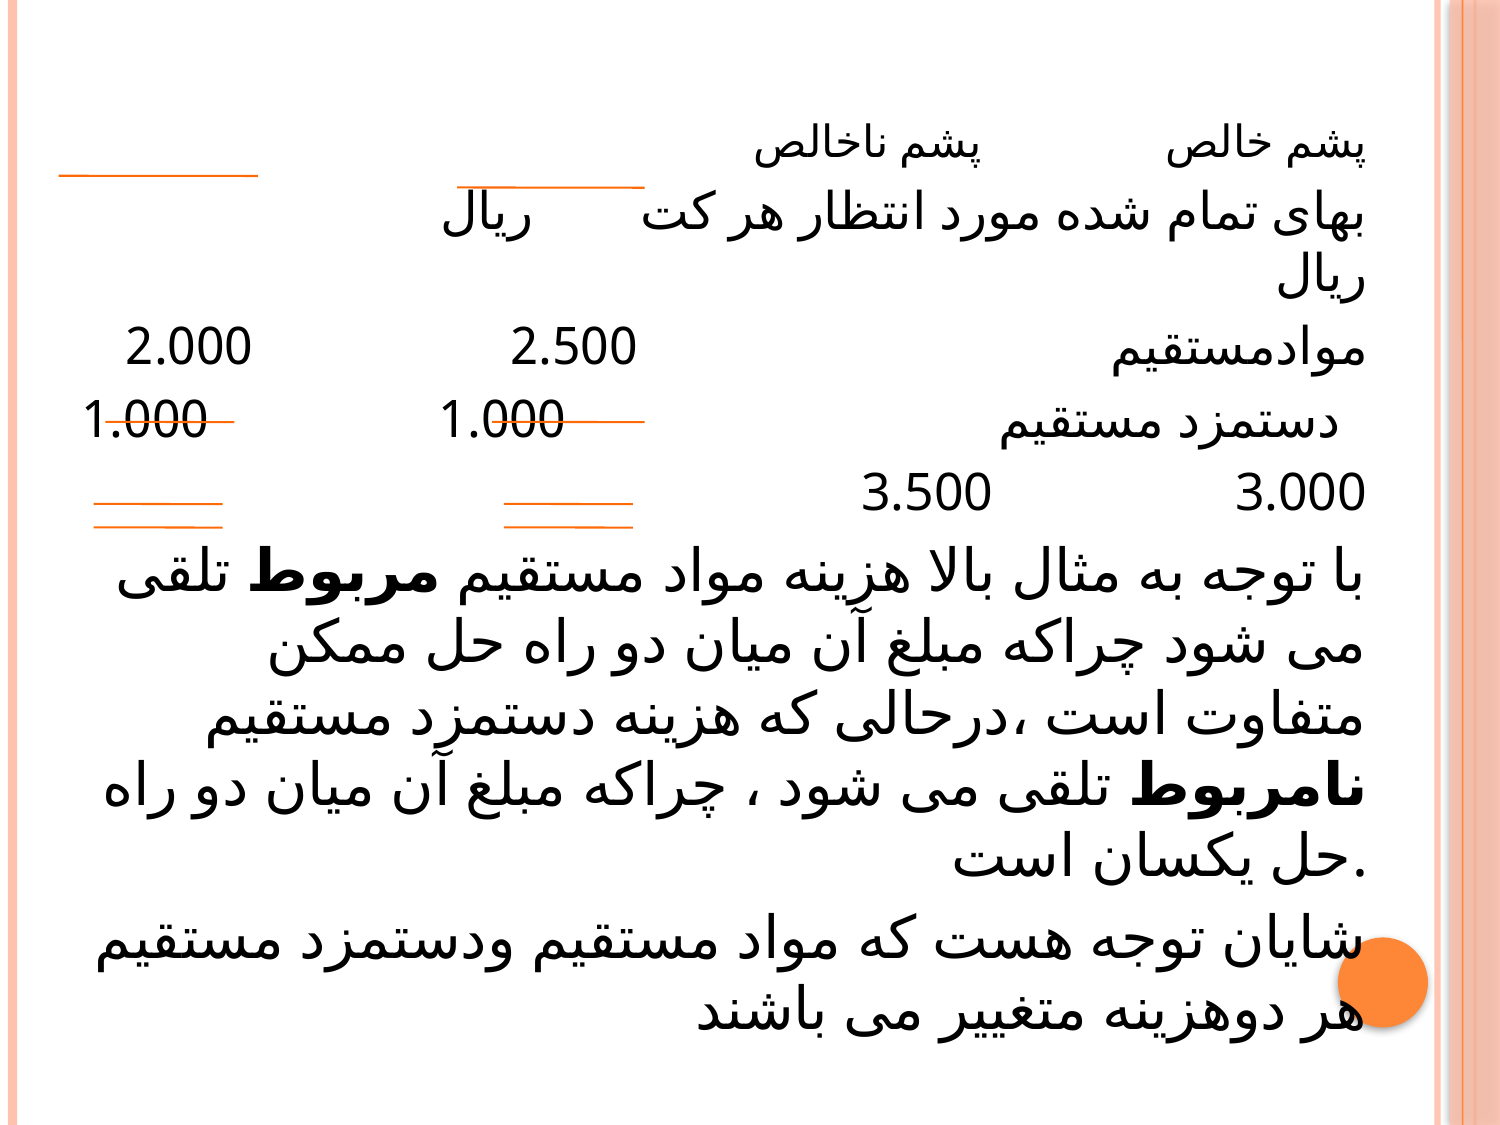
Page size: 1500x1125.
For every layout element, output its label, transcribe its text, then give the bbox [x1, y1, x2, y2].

list پشم خالص پشم ناخالص بهای تمام شده مورد انتظار هر کت ریال ریال موادمستقیم 2.500 2.000 دستمزد مستقیم 1.000 1.000 3.500 3.000 با توجه به مثال بالا هزینه مواد مستقیم مربوط تلقی می شود چراکه مبلغ آن میان دو راه حل ممکن متفاوت است ،درحالی که هزینه دستمزد مستقیم نامربوط تلقی می شود ، چراکه مبلغ آن میان دو راه حل یکسان است. شایان توجه هست که مواد مستقیم ودستمزد مستقیم هر دوهزینه متغییر می باشند [35, 105, 1383, 1062]
